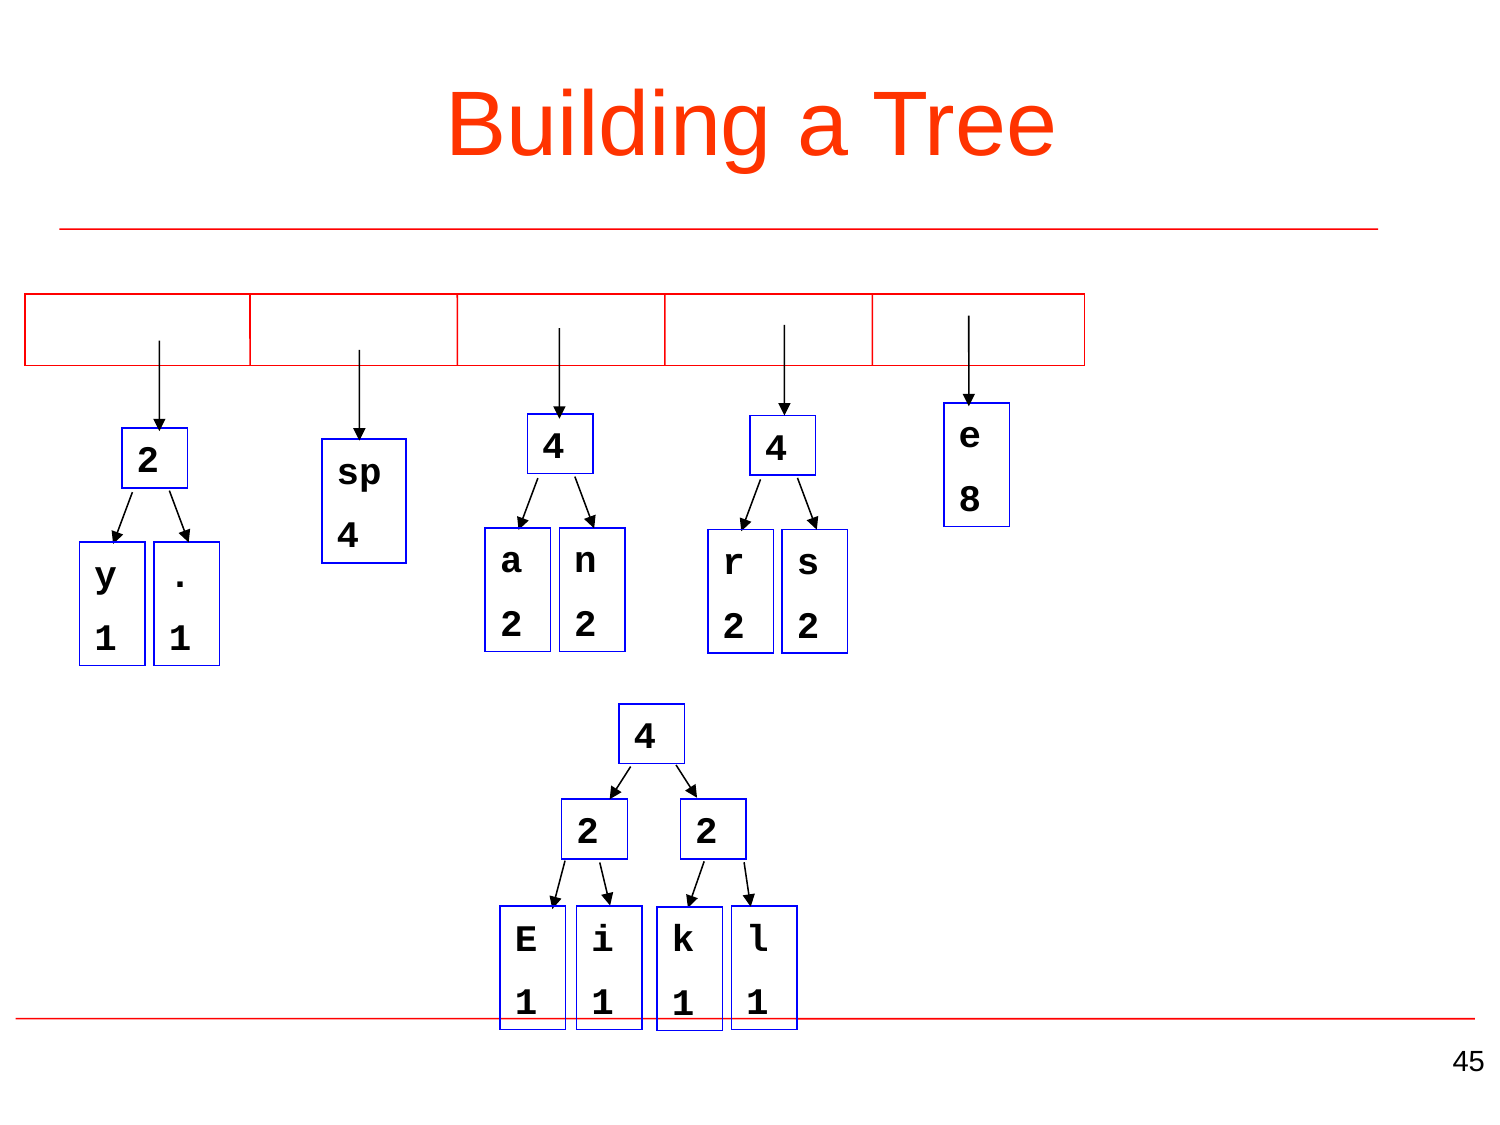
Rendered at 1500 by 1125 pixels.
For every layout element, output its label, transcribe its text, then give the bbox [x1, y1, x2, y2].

text_box sp 4 [321, 439, 407, 563]
text_box e 8 [943, 403, 1010, 527]
text_box [553, 328, 566, 419]
title Building a Tree [114, 24, 1390, 213]
text_box [517, 478, 538, 528]
text_box [739, 479, 761, 529]
text_box . 1 [153, 542, 220, 666]
text_box [962, 315, 976, 407]
text_box [153, 340, 166, 432]
text_box [742, 862, 755, 907]
text_box [609, 766, 631, 800]
text_box n 2 [559, 528, 625, 652]
text_box [111, 492, 133, 542]
text_box [873, 293, 1085, 366]
text_box y 1 [79, 542, 146, 666]
text_box [458, 293, 664, 366]
text_box l 1 [731, 906, 797, 1030]
text_box [665, 293, 872, 366]
text_box a 2 [485, 528, 551, 652]
text_box E 1 [500, 906, 566, 1030]
text_box [353, 349, 366, 441]
text_box r 2 [707, 529, 774, 653]
text_box [574, 476, 596, 529]
text_box 4 [527, 413, 593, 474]
text_box [549, 860, 566, 906]
text_box 2 [680, 799, 747, 859]
text_box [675, 764, 698, 798]
text_box 2 [121, 428, 188, 488]
text_box i 1 [576, 906, 643, 1030]
text_box [686, 861, 705, 906]
text_box 4 [618, 703, 685, 764]
text_box [778, 324, 791, 416]
text_box 2 [561, 799, 628, 859]
text_box [599, 862, 614, 906]
text_box [24, 293, 457, 366]
slide_number 45 [1149, 1034, 1500, 1113]
text_box s 2 [782, 529, 848, 653]
text_box k 1 [657, 906, 723, 1031]
text_box [169, 490, 191, 543]
text_box 4 [750, 415, 816, 476]
text_box [797, 477, 819, 530]
